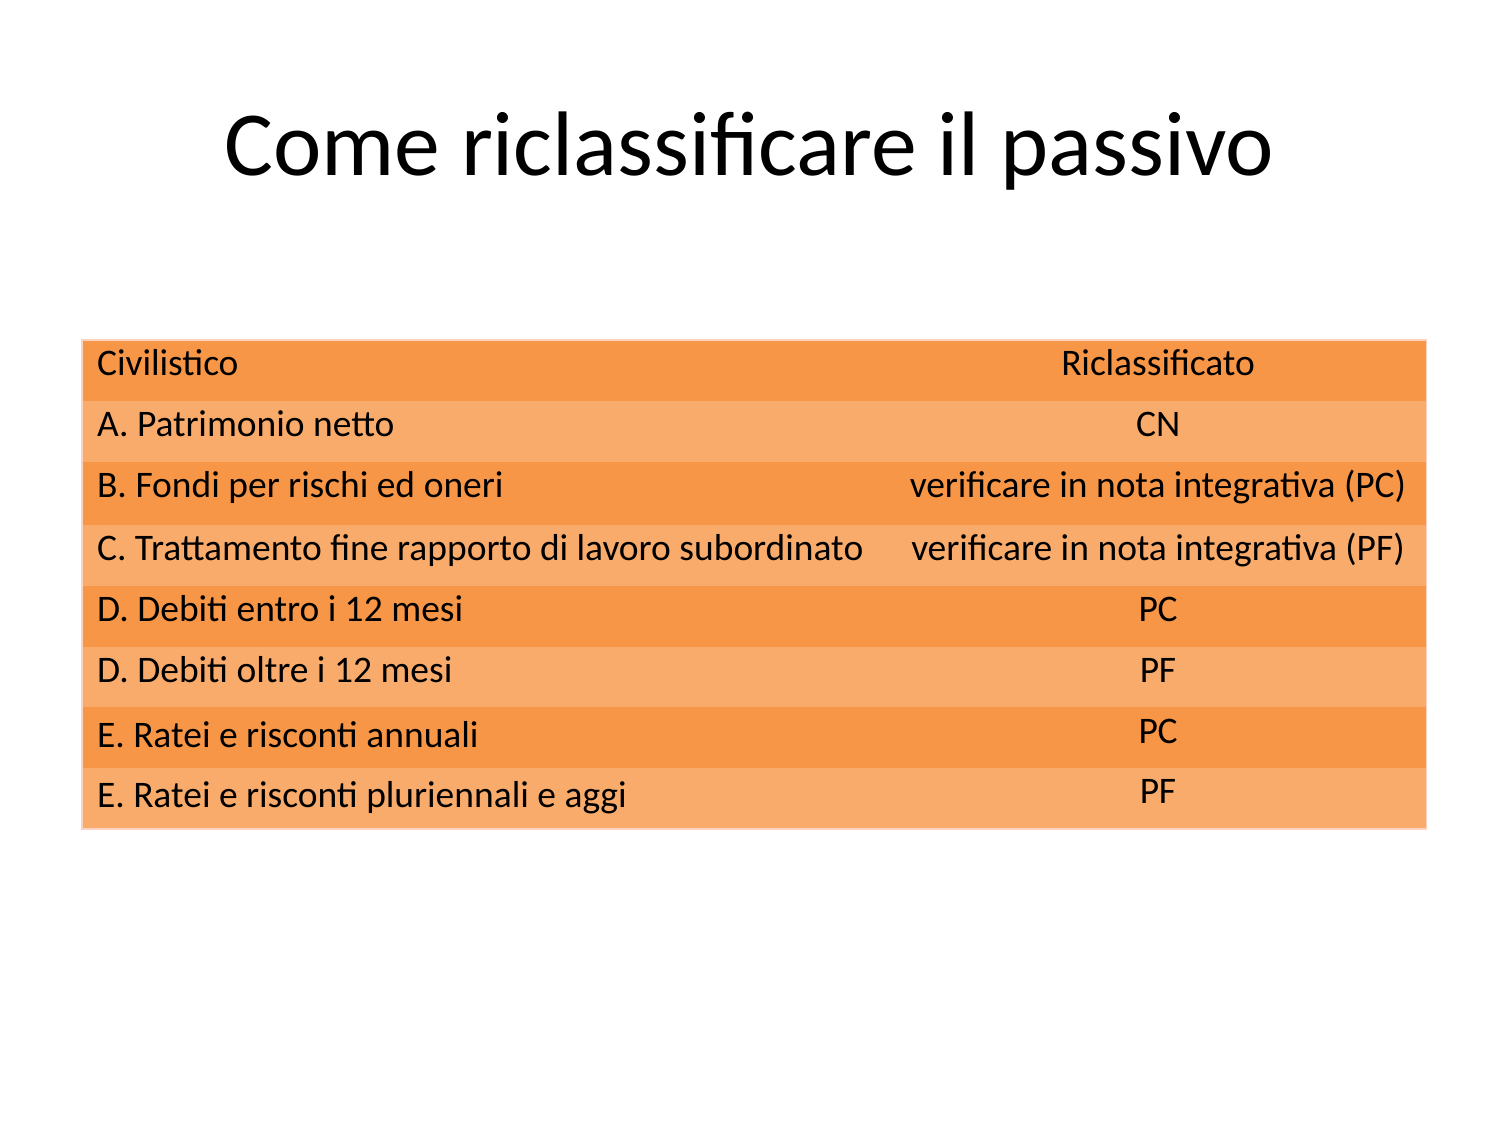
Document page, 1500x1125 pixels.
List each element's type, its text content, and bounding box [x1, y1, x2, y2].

table_cell E. Ratei e risconti annuali [83, 707, 890, 768]
table_header Civilistico [83, 341, 890, 401]
table_cell CN [890, 401, 1426, 462]
table_cell verificare in nota integrativa (PF) [890, 525, 1426, 586]
table_cell B. Fondi per rischi ed oneri [83, 462, 890, 525]
table_cell A. Patrimonio netto [83, 401, 890, 462]
table_cell PC [890, 707, 1426, 768]
table_cell PC [890, 586, 1426, 647]
table_cell C. Trattamento fine rapporto di lavoro subordinato [83, 525, 890, 586]
table_cell D. Debiti entro i 12 mesi [83, 586, 890, 647]
table_cell PF [890, 768, 1426, 828]
table_cell D. Debiti oltre i 12 mesi [83, 647, 890, 707]
table_header Riclassificato [890, 341, 1426, 401]
title Come riclassificare il passivo [75, 45, 1425, 233]
table_cell E. Ratei e risconti pluriennali e aggi [83, 768, 890, 828]
table_cell verificare in nota integrativa (PC) [890, 462, 1426, 525]
table_cell PF [890, 647, 1426, 707]
